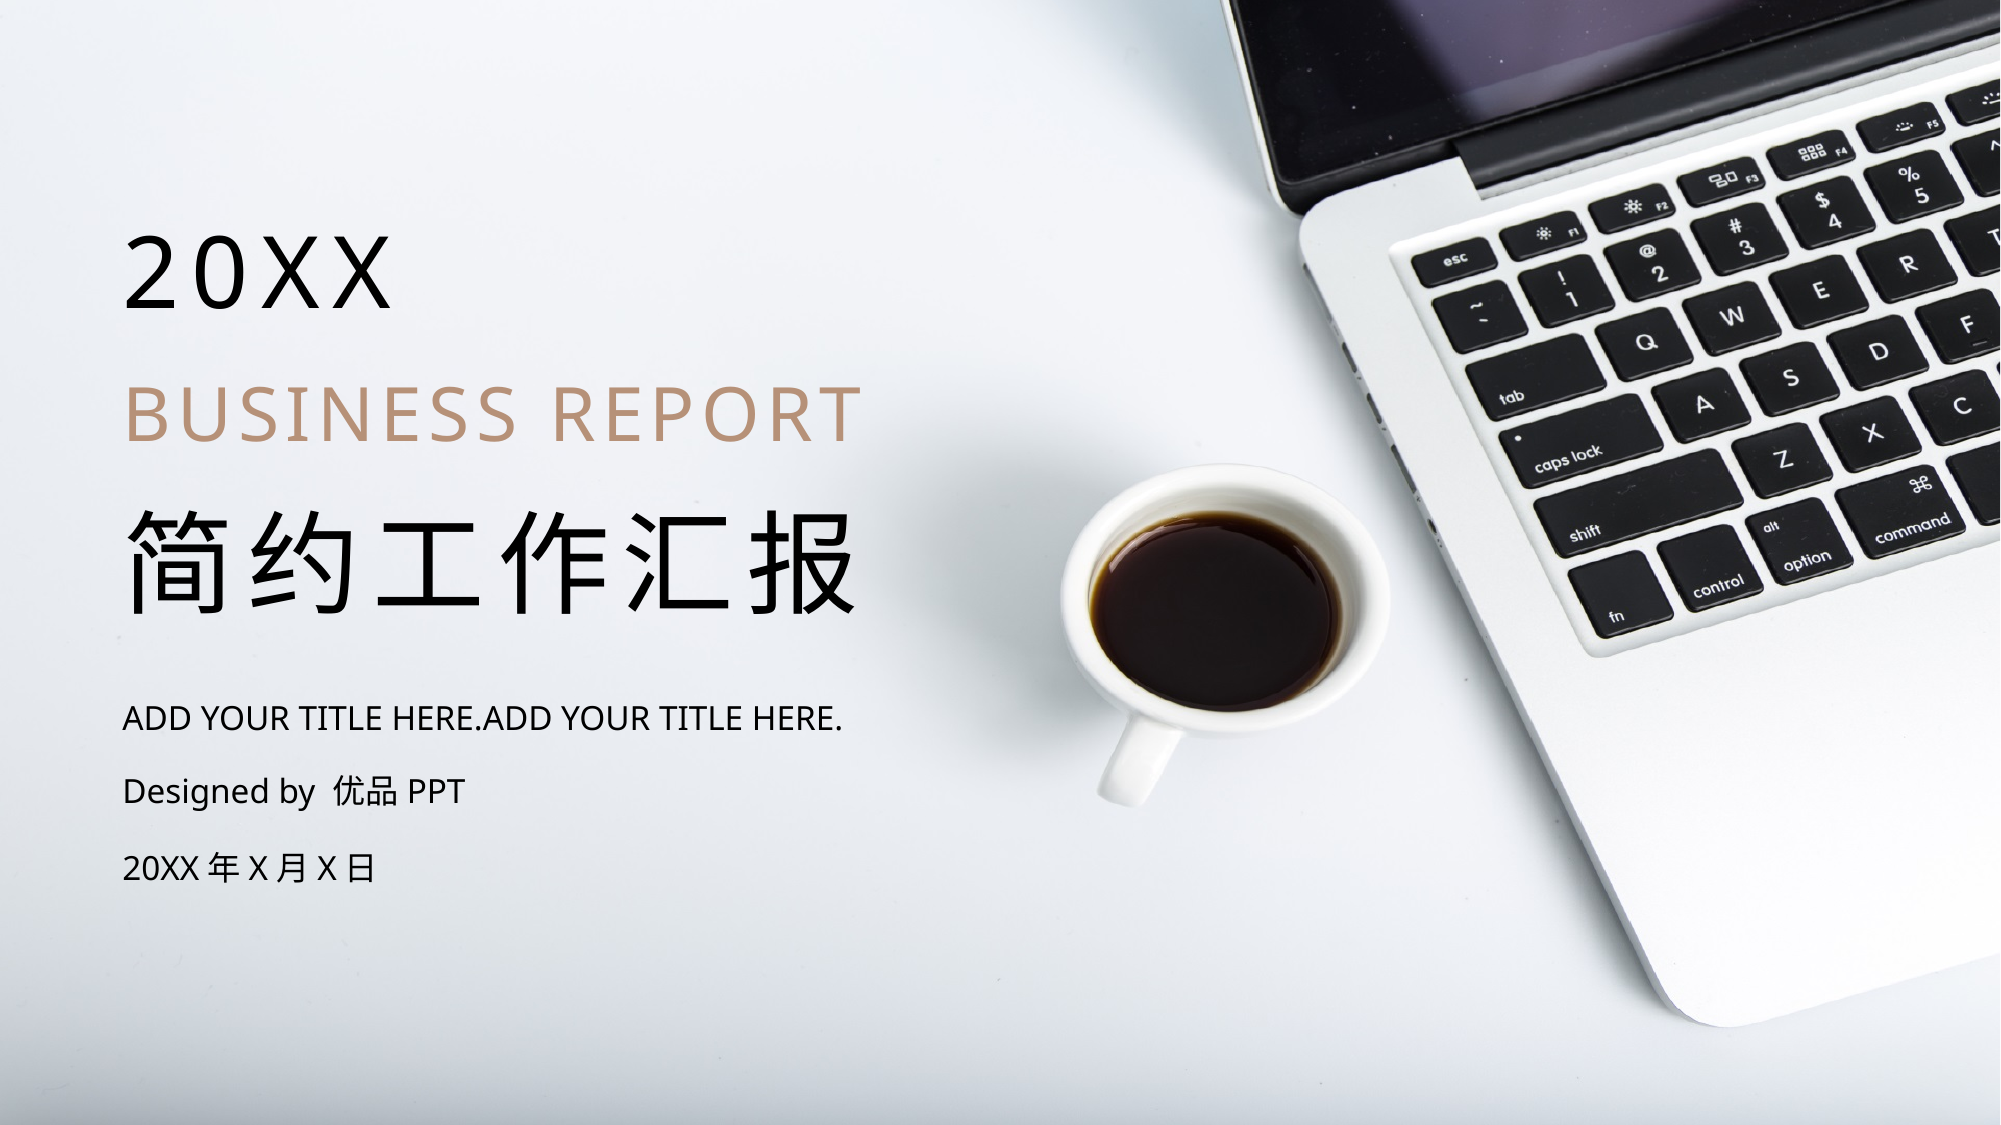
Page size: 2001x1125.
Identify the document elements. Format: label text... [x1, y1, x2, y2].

text_box ADD YOUR TITLE HERE.ADD YOUR TITLE HERE. [107, 689, 888, 745]
picture [0, 0, 2001, 1125]
text_box 简约工作汇报 [107, 485, 1054, 636]
text_box Designed by 优品PPT [107, 762, 672, 818]
text_box 20XX年X月X日 [107, 839, 446, 895]
text_box 20XX [107, 201, 501, 336]
text_box BUSINESS REPORT [107, 358, 888, 464]
